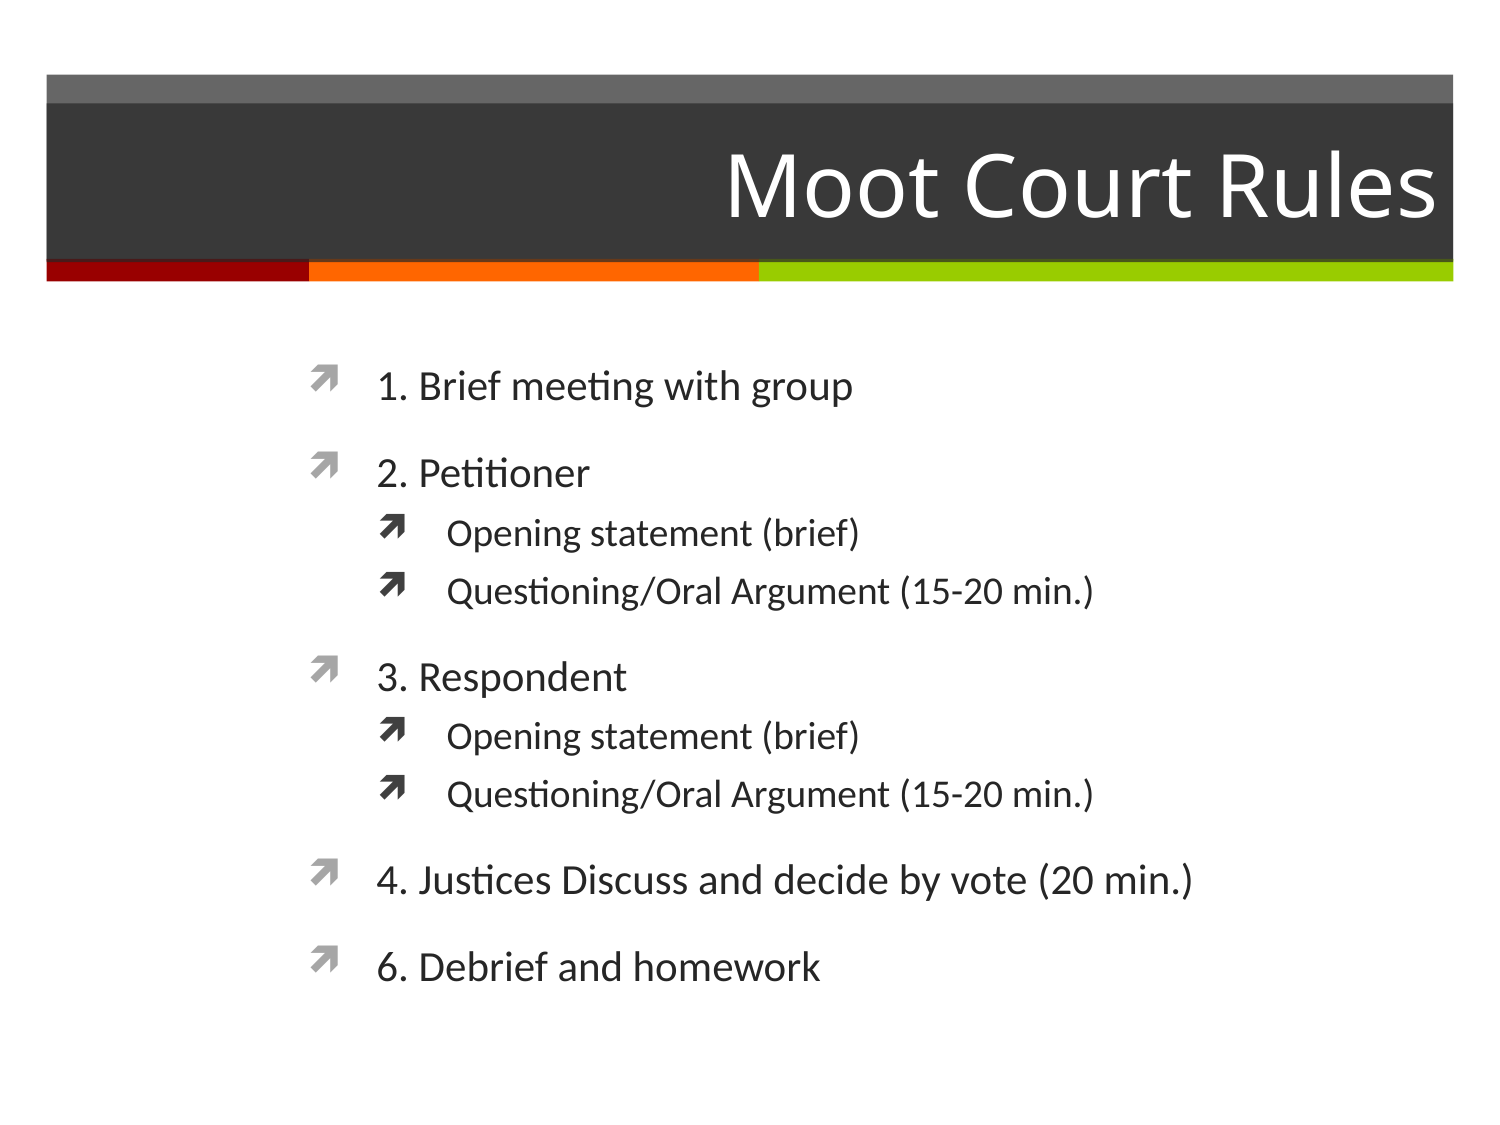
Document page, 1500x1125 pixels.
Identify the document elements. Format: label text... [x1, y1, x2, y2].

list 1. Brief meeting with group 2. Petitioner Opening statement (brief) Questioning/Oral Argument (15-20 min.) 3. Respondent Opening statement (brief) Questioning/Oral Argument (15-20 min.) 4. Justices Discuss and decide by vote (20 min.) 6. Debrief and homework [292, 350, 1454, 1005]
title Moot Court Rules [46, 103, 1454, 263]
